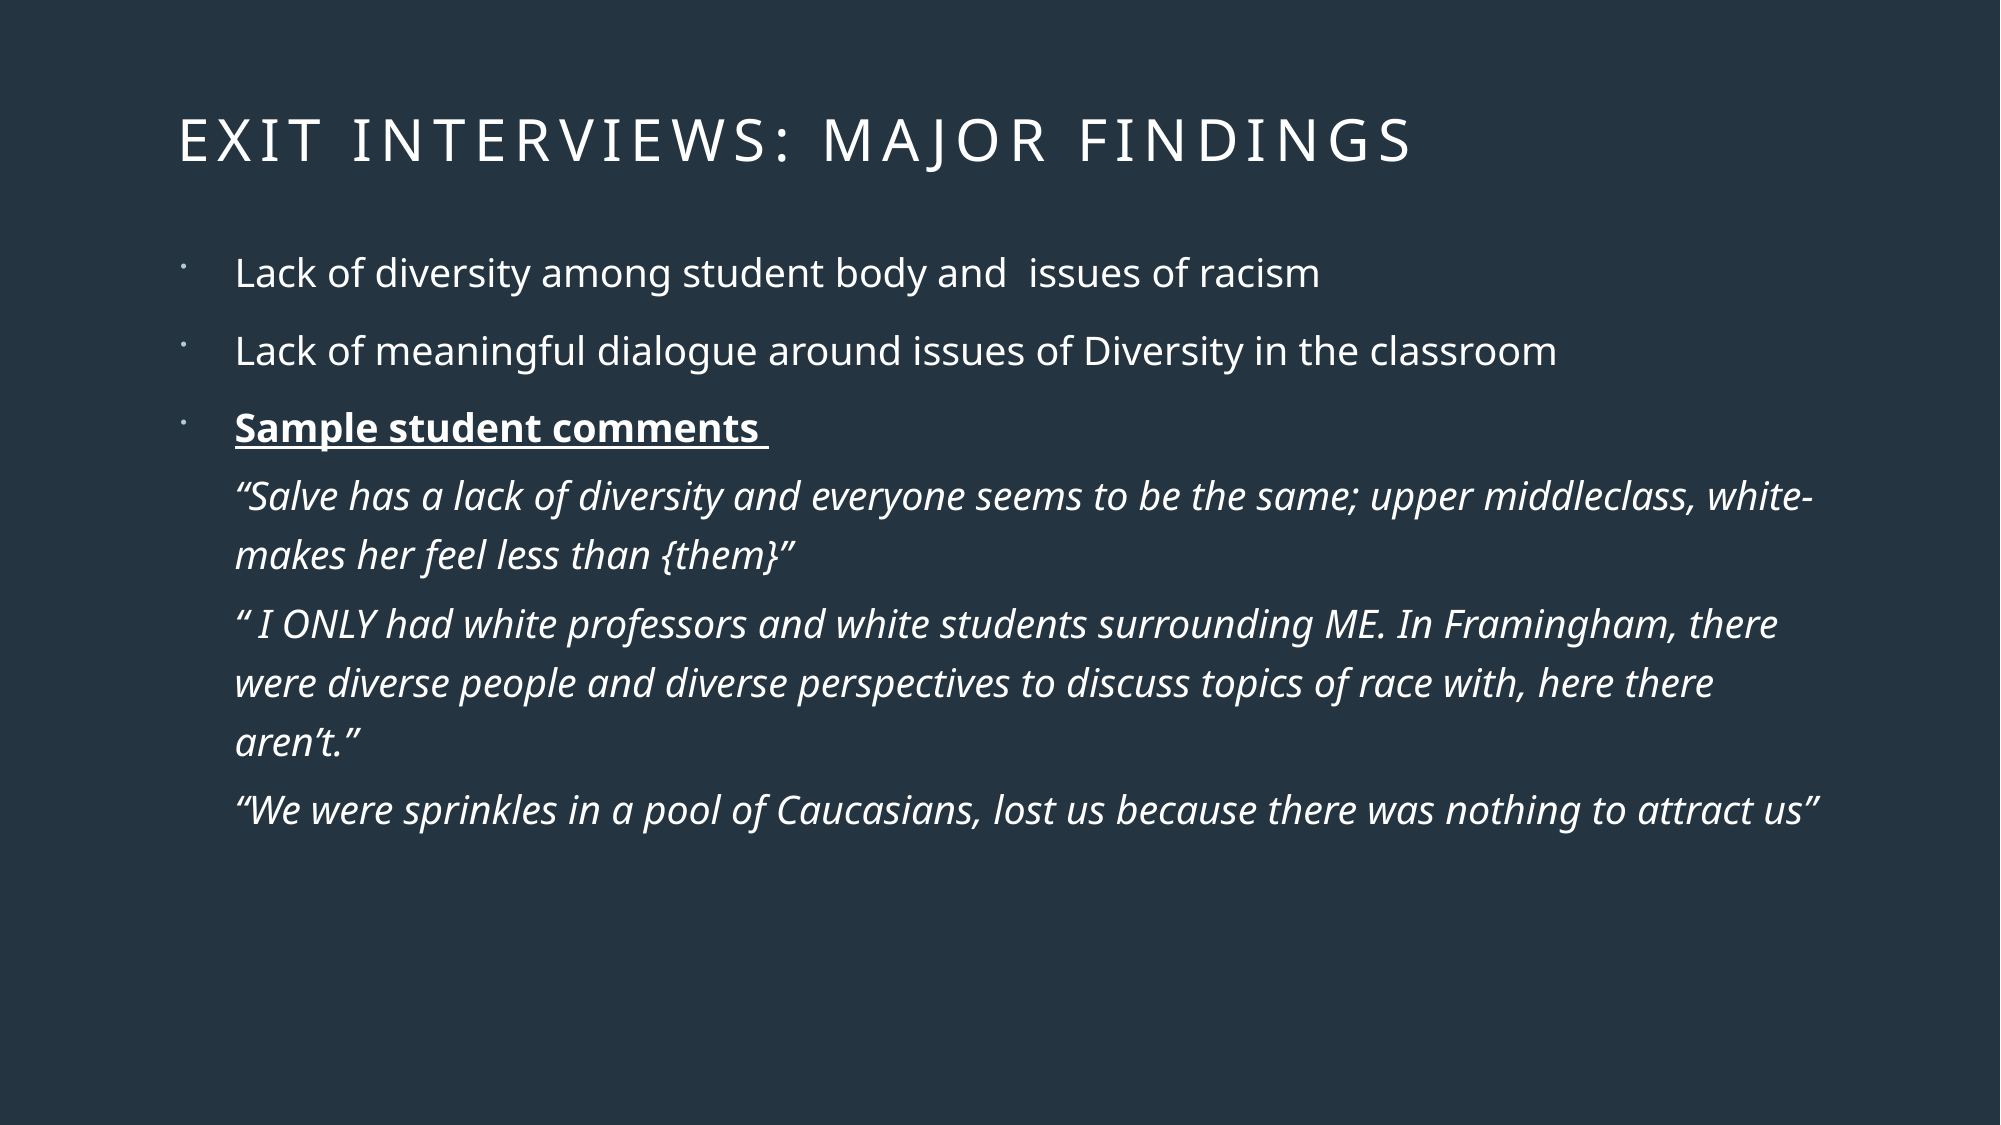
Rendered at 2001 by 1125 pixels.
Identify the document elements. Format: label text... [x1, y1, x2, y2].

list Lack of diversity among student body and issues of racism Lack of meaningful dialogue around issues of Diversity in the classroom Sample student comments “Salve has a lack of diversity and everyone seems to be the same; upper middleclass, white-makes her feel less than {them}” “ I ONLY had white professors and white students surrounding ME. In Framingham, there were diverse people and diverse perspectives to discuss topics of race with, here there aren’t.” “We were sprinkles in a pool of Caucasians, lost us because there was nothing to attract us” [177, 236, 1822, 889]
title Exit interviews: Major Findings [177, 103, 1822, 212]
